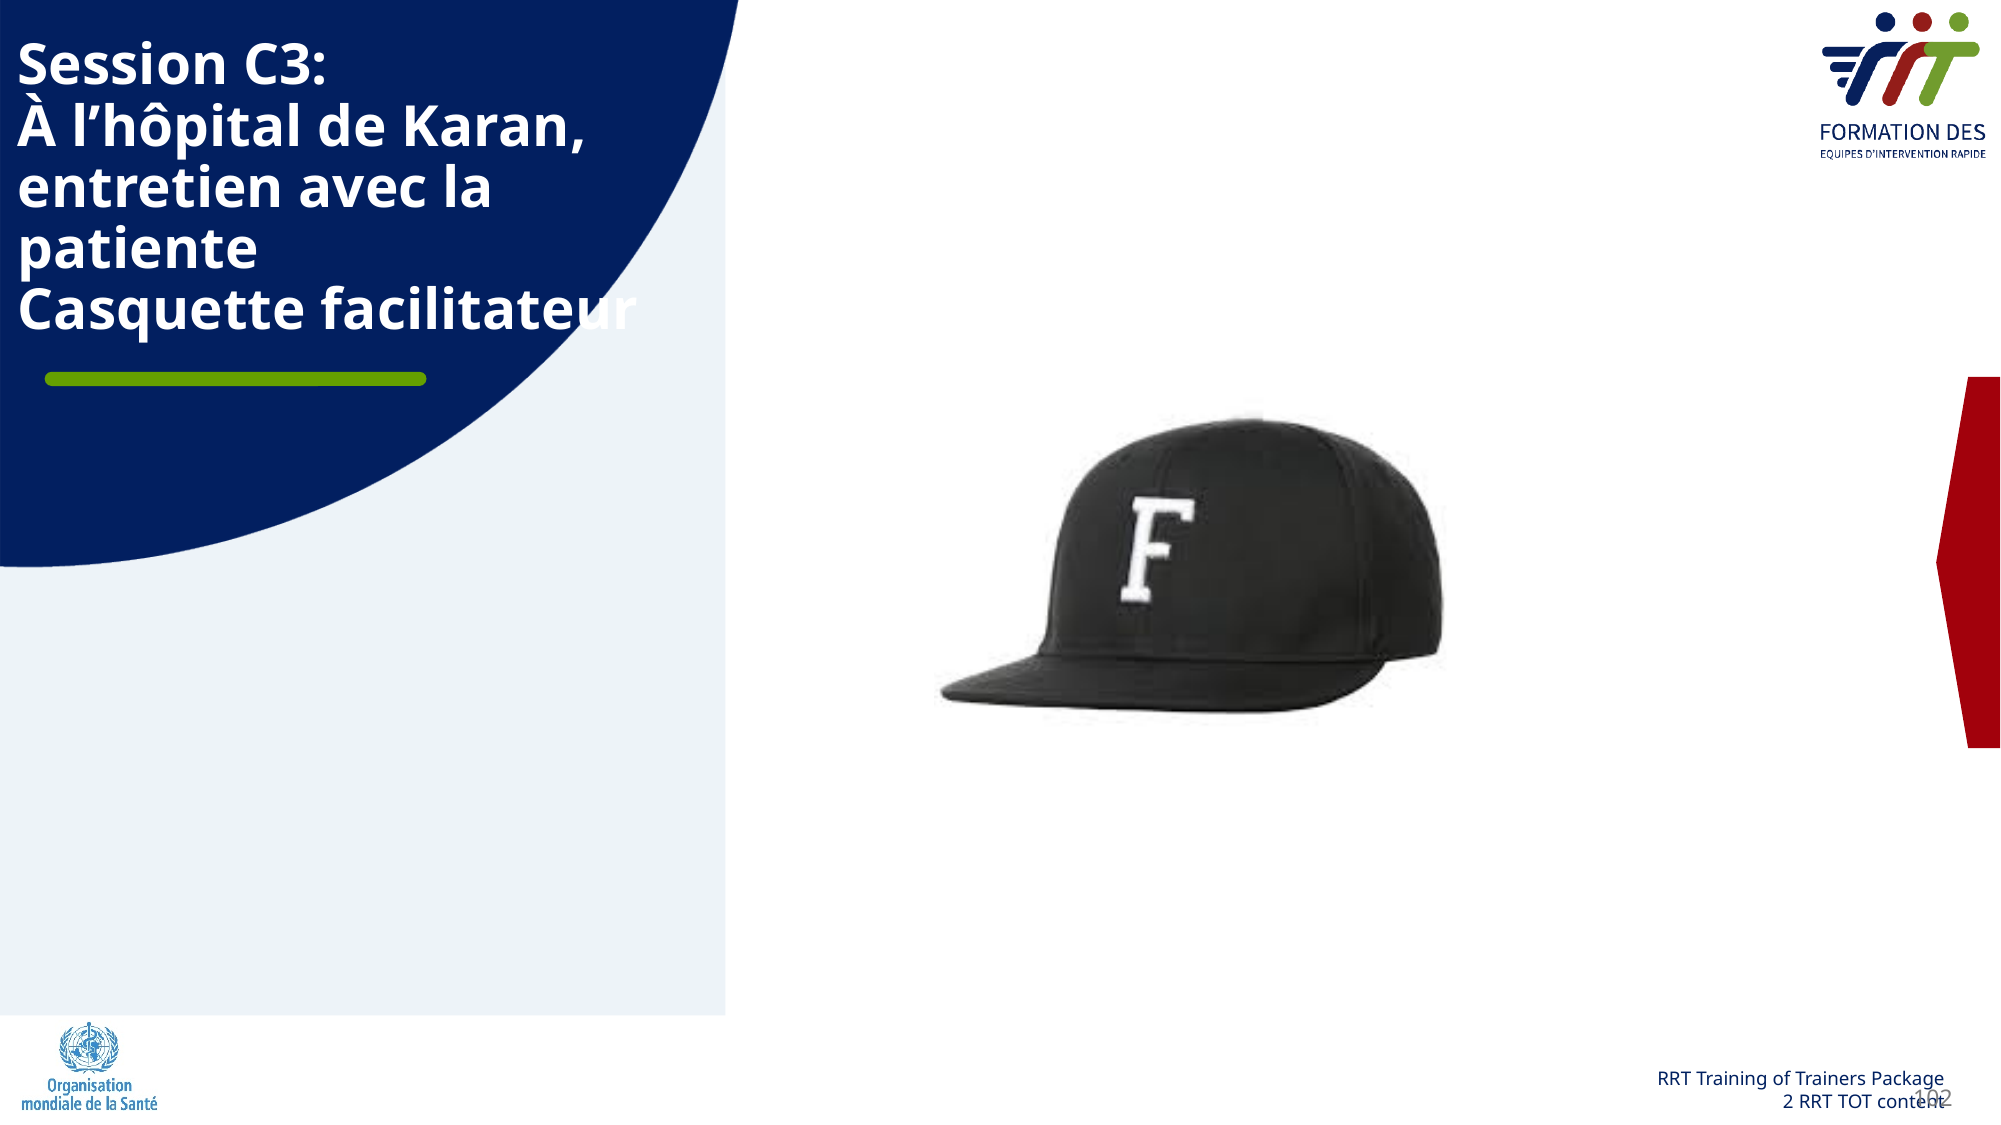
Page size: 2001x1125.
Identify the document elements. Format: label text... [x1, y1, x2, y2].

picture [0, 0, 746, 572]
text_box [934, 305, 1449, 820]
title Session C3: À l’hôpital de Karan, entretien avec la patiente Casquette facilitateur [17, 29, 643, 348]
text_box [44, 371, 427, 387]
picture [20, 1020, 158, 1111]
picture [1820, 11, 1986, 160]
